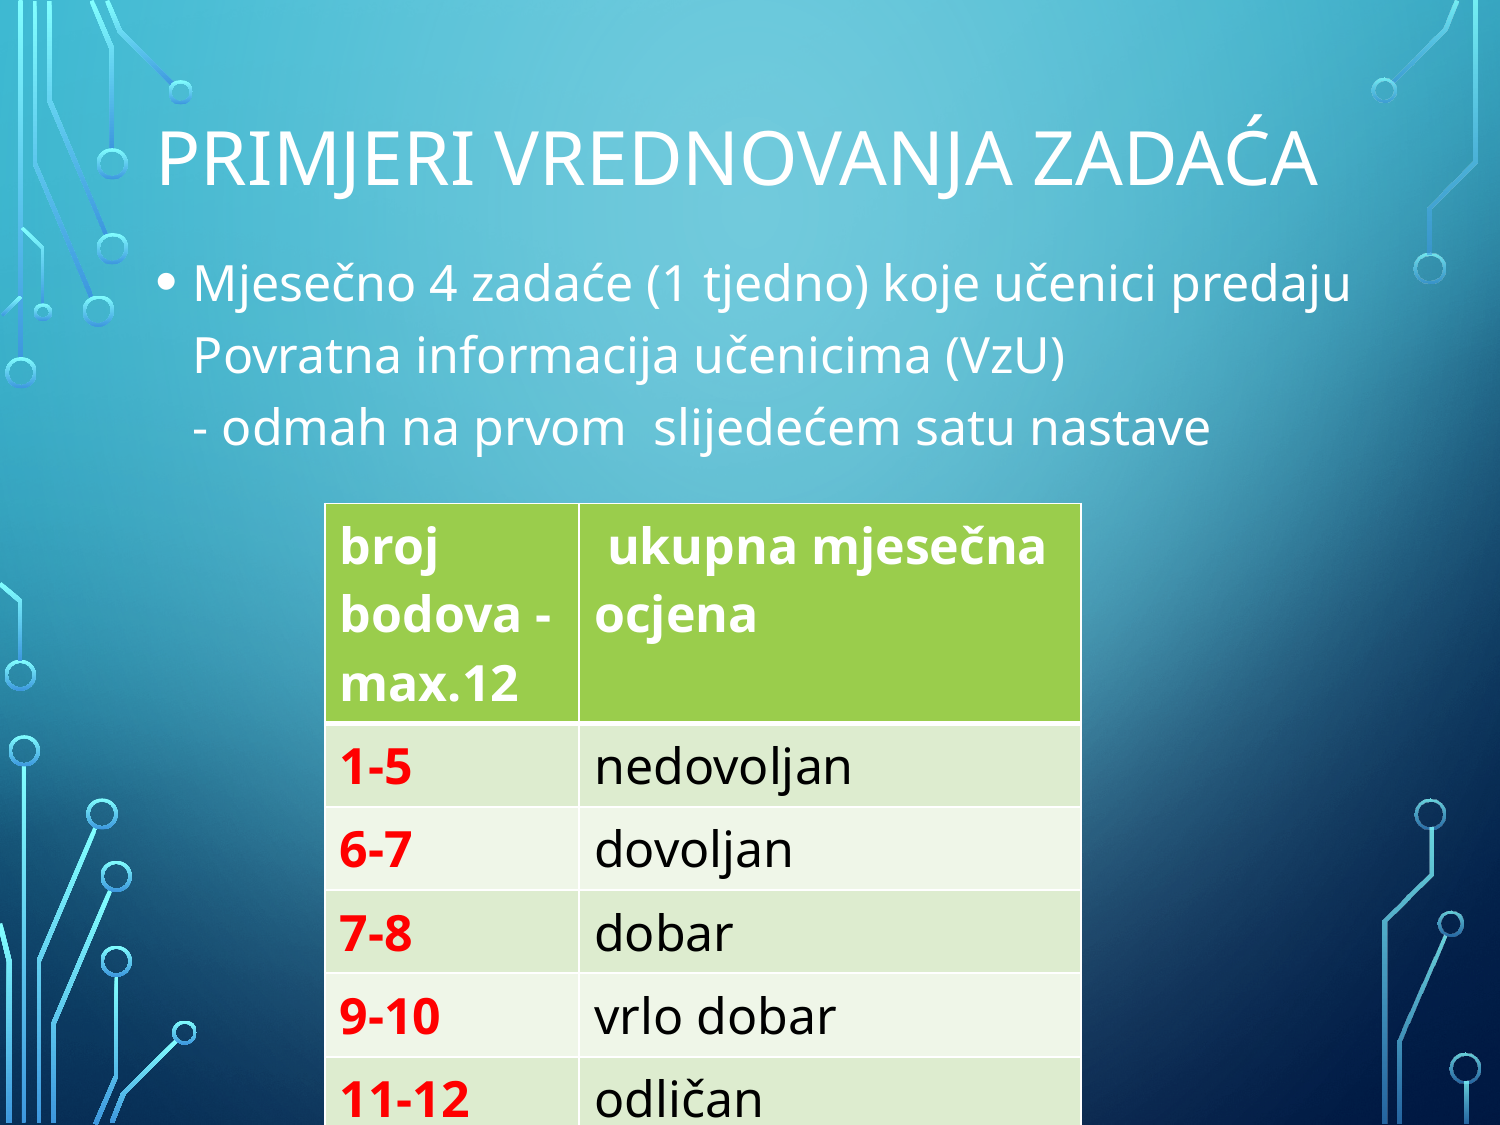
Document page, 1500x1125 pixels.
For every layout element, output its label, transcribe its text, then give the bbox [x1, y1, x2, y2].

list Mjesečno 4 zadaće (1 tjedno) koje učenici predaju Povratna informacija učenicima (VzU) - odmah na prvom slijedećem satu nastave [140, 231, 1388, 1059]
table_cell nedovoljan [580, 726, 1080, 806]
table_cell vrlo dobar [580, 974, 1080, 1056]
table_cell 1-5 [326, 726, 578, 806]
table_cell odličan [580, 1058, 1080, 1125]
table_cell 9-10 [326, 974, 578, 1056]
table_cell 11-12 [326, 1058, 578, 1125]
table_cell 7-8 [326, 891, 578, 972]
table_cell 6-7 [326, 808, 578, 889]
table_header ukupna mjesečna ocjena [580, 504, 1080, 721]
table_header broj bodova - max.12 [326, 504, 578, 721]
table_cell dovoljan [580, 808, 1080, 889]
title PRIMJERI VREDNOVANJA ZADAĆA [140, 101, 1360, 220]
table_cell dobar [580, 891, 1080, 972]
